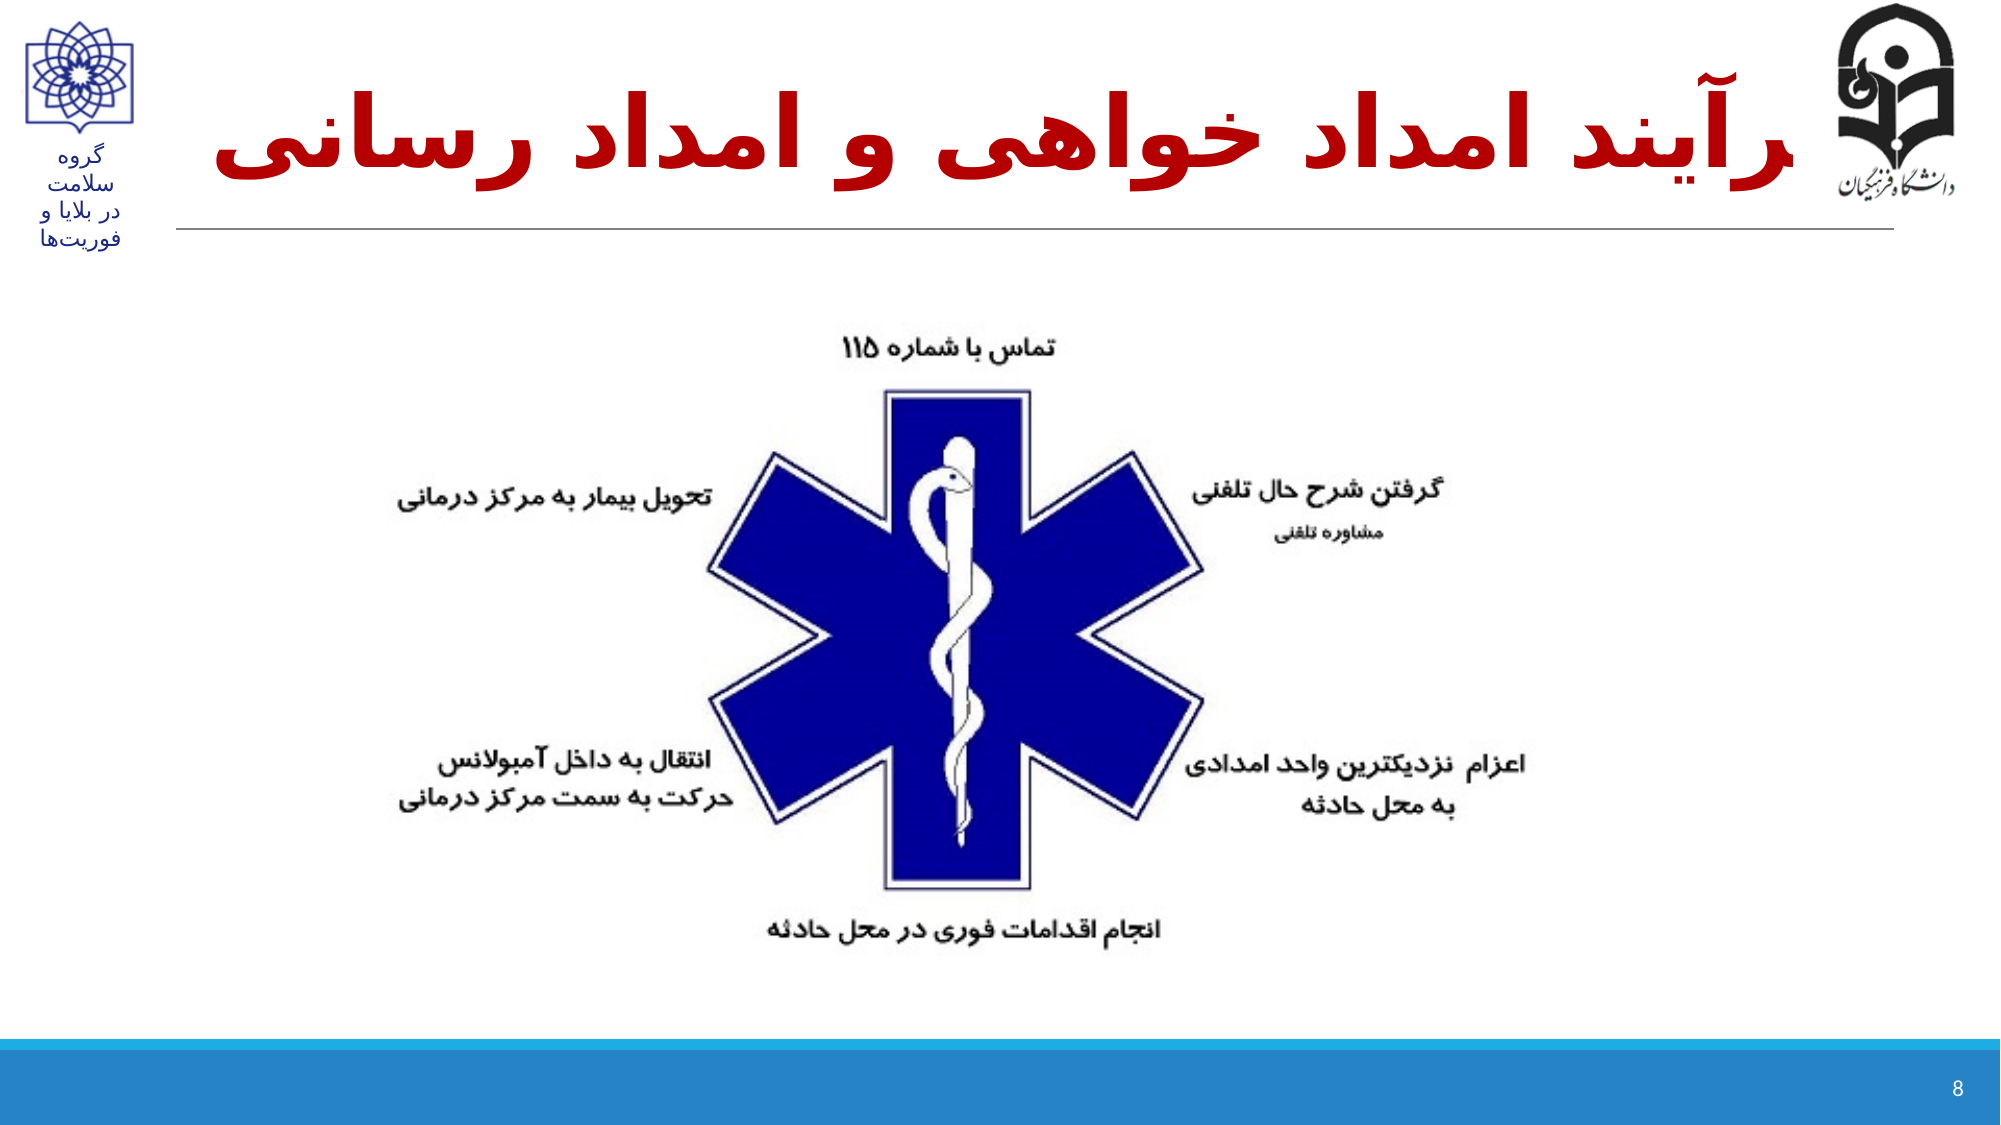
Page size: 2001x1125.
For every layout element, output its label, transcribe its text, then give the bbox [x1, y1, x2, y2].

picture [21, 18, 140, 137]
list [368, 256, 1566, 1033]
slide_number 8 [1910, 1054, 1980, 1120]
picture [1792, 0, 2000, 208]
title فرآیند امداد خواهی و امداد رسانی [177, 47, 1895, 227]
